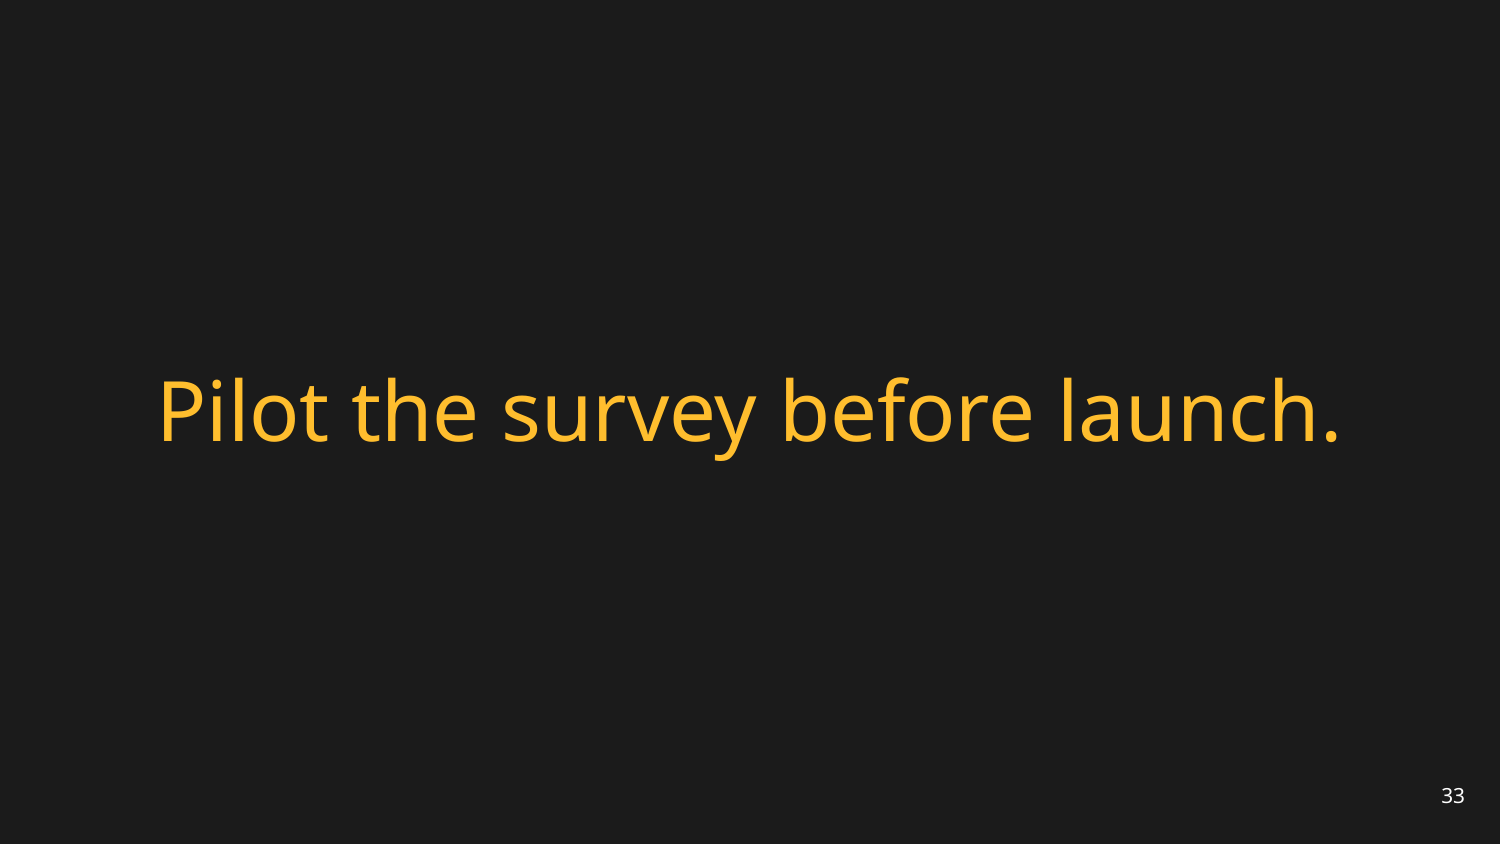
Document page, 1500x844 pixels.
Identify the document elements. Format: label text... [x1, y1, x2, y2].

title Pilot the survey before launch. [51, 72, 1449, 753]
slide_number 33 [1389, 764, 1480, 830]
